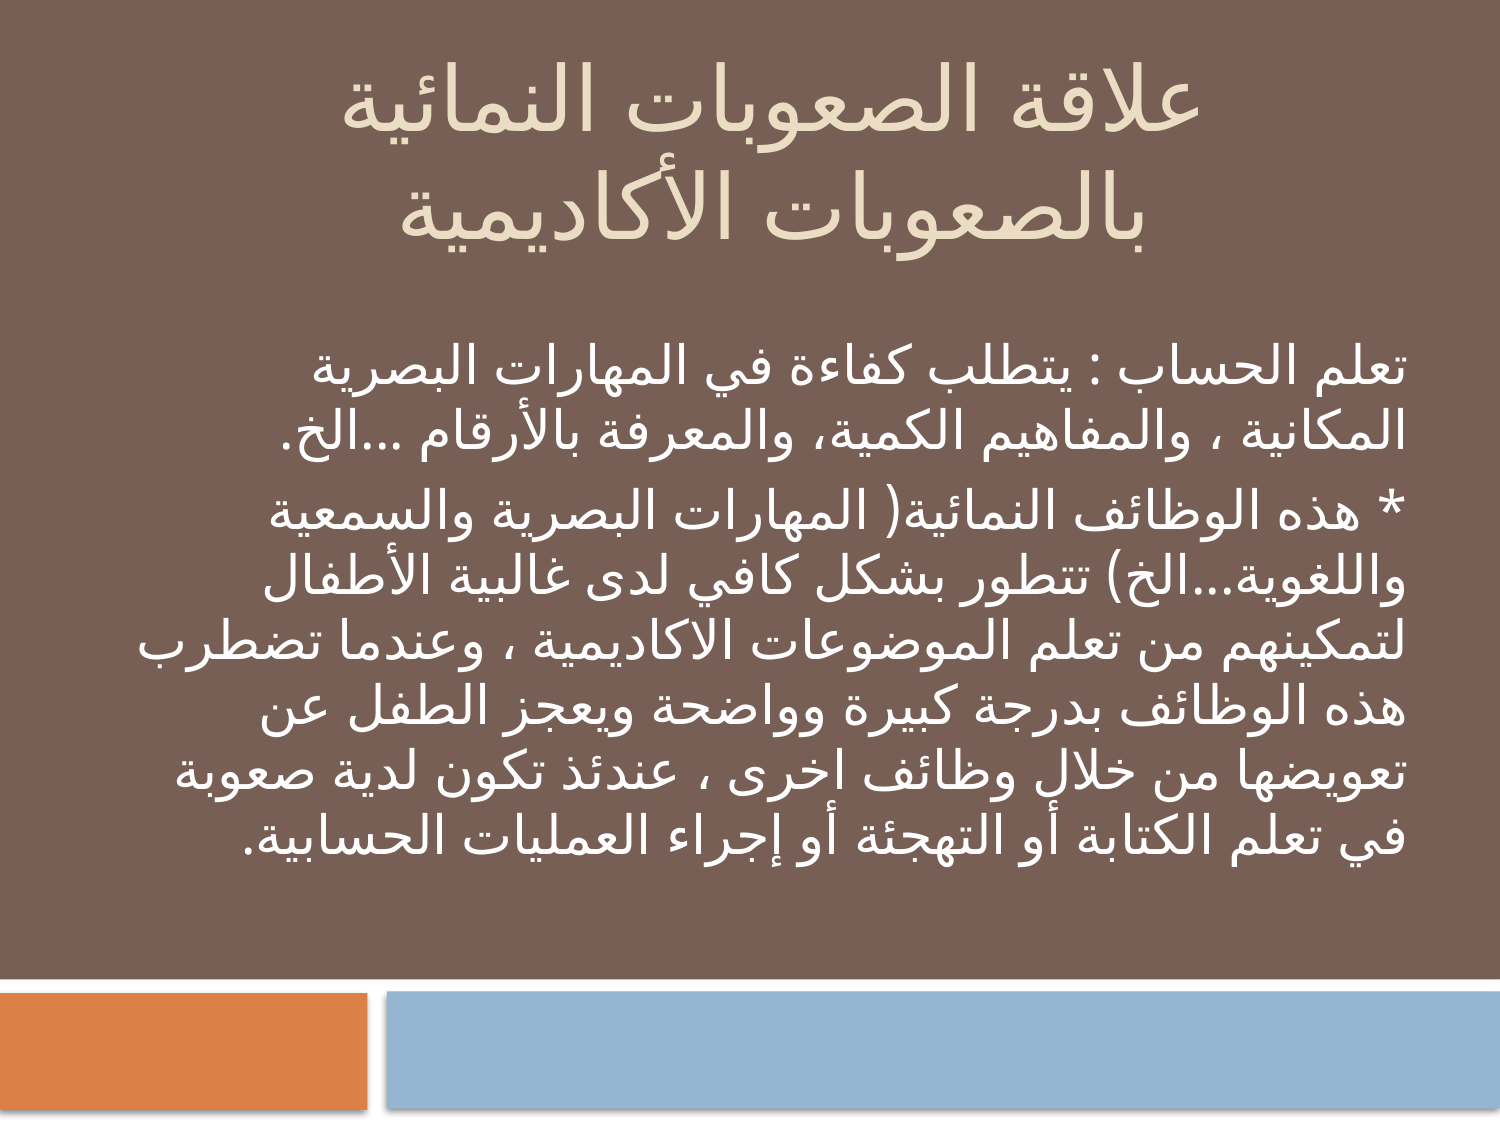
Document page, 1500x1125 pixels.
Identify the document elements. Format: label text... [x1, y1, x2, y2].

subtitle تعلم الحساب : يتطلب كفاءة في المهارات البصرية المكانية ، والمفاهيم الكمية، والمعرفة بالأرقام ...الخ. * هذه الوظائف النمائية( المهارات البصرية والسمعية واللغوية...الخ) تتطور بشكل كافي لدى غالبية الأطفال لتمكينهم من تعلم الموضوعات الاكاديمية ، وعندما تضطرب هذه الوظائف بدرجة كبيرة وواضحة ويعجز الطفل عن تعويضها من خلال وظائف اخرى ، عندئذ تكون لدية صعوبة في تعلم الكتابة أو التهجئة أو إجراء العمليات الحسابية. [88, 290, 1425, 905]
title علاقة الصعوبات النمائية بالصعوبات الأكاديمية [242, 30, 1305, 266]
